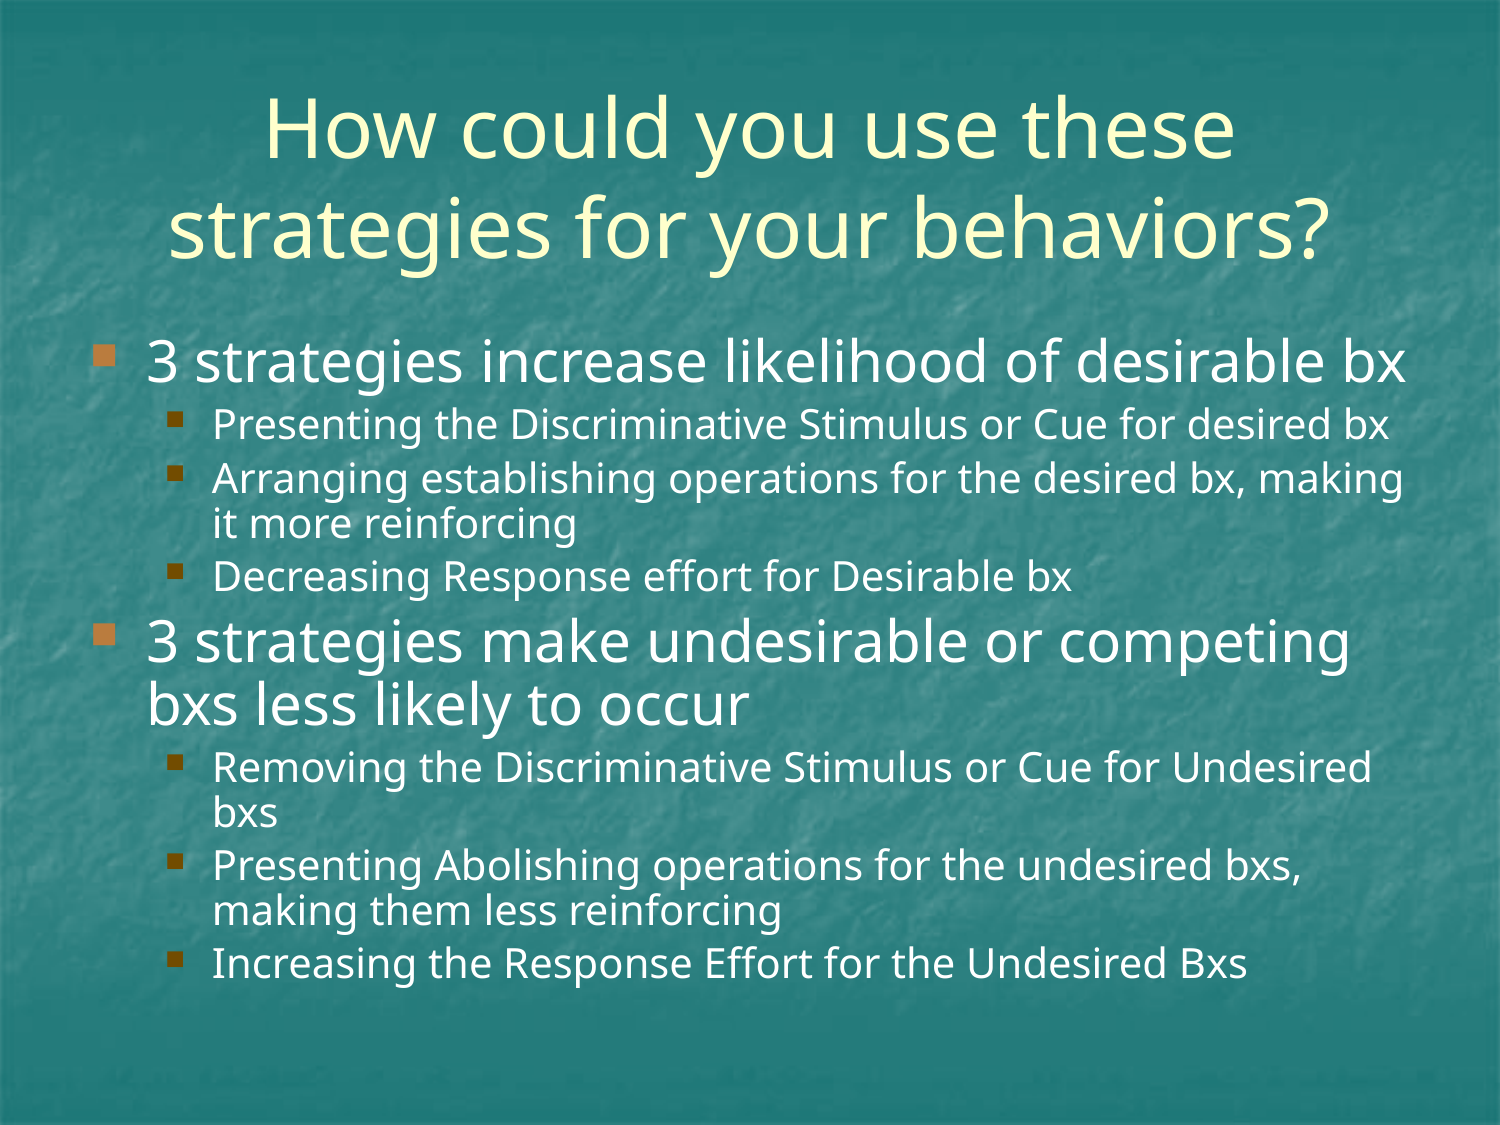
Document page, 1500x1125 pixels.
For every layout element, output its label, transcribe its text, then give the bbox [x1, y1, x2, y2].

list 3 strategies increase likelihood of desirable bx Presenting the Discriminative Stimulus or Cue for desired bx Arranging establishing operations for the desired bx, making it more reinforcing Decreasing Response effort for Desirable bx 3 strategies make undesirable or competing bxs less likely to occur Removing the Discriminative Stimulus or Cue for Undesired bxs Presenting Abolishing operations for the undesired bxs, making them less reinforcing Increasing the Response Effort for the Undesired Bxs [74, 324, 1426, 1001]
title How could you use these strategies for your behaviors? [74, 62, 1426, 288]
